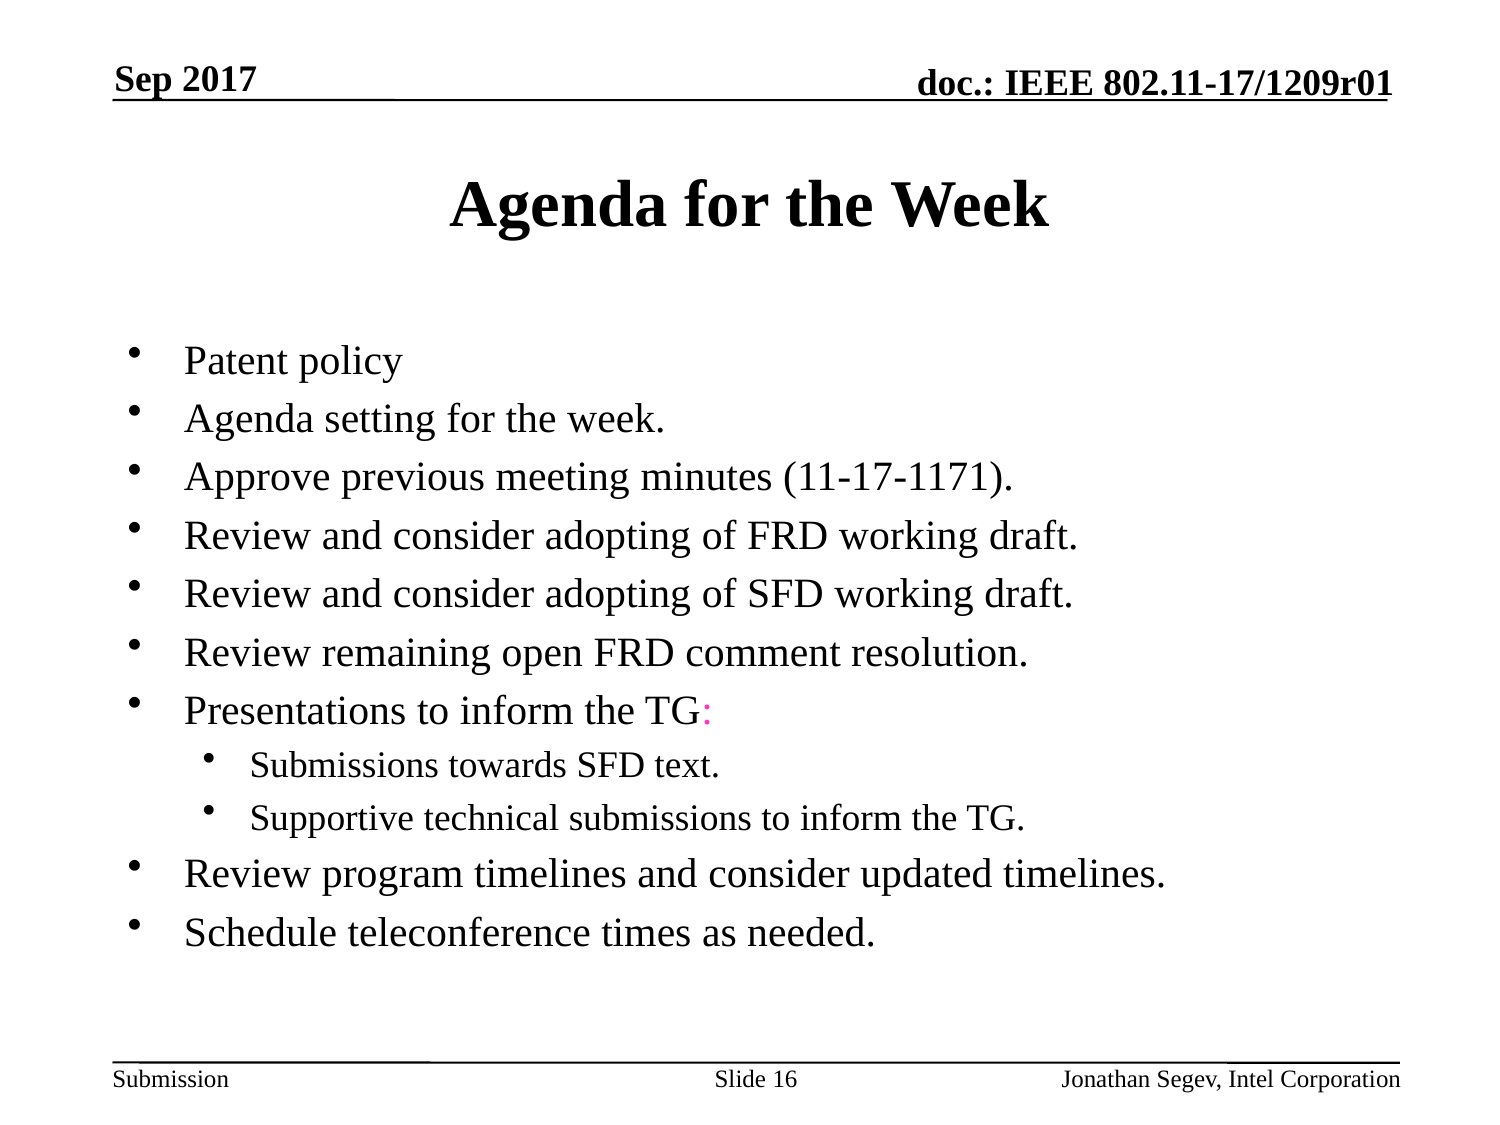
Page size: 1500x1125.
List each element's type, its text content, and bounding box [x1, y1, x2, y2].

title Agenda for the Week [112, 112, 1388, 288]
footer Jonathan Segev, Intel Corporation [878, 1061, 1402, 1093]
slide_number Slide 16 [712, 1061, 800, 1123]
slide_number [114, 54, 423, 100]
list Patent policy Agenda setting for the week. Approve previous meeting minutes (11-17-1171). Review and consider adopting of FRD working draft. Review and consider adopting of SFD working draft. Review remaining open FRD comment resolution. Presentations to inform the TG: Submissions towards SFD text. Supportive technical submissions to inform the TG. Review program timelines and consider updated timelines. Schedule teleconference times as needed. [112, 324, 1388, 1000]
